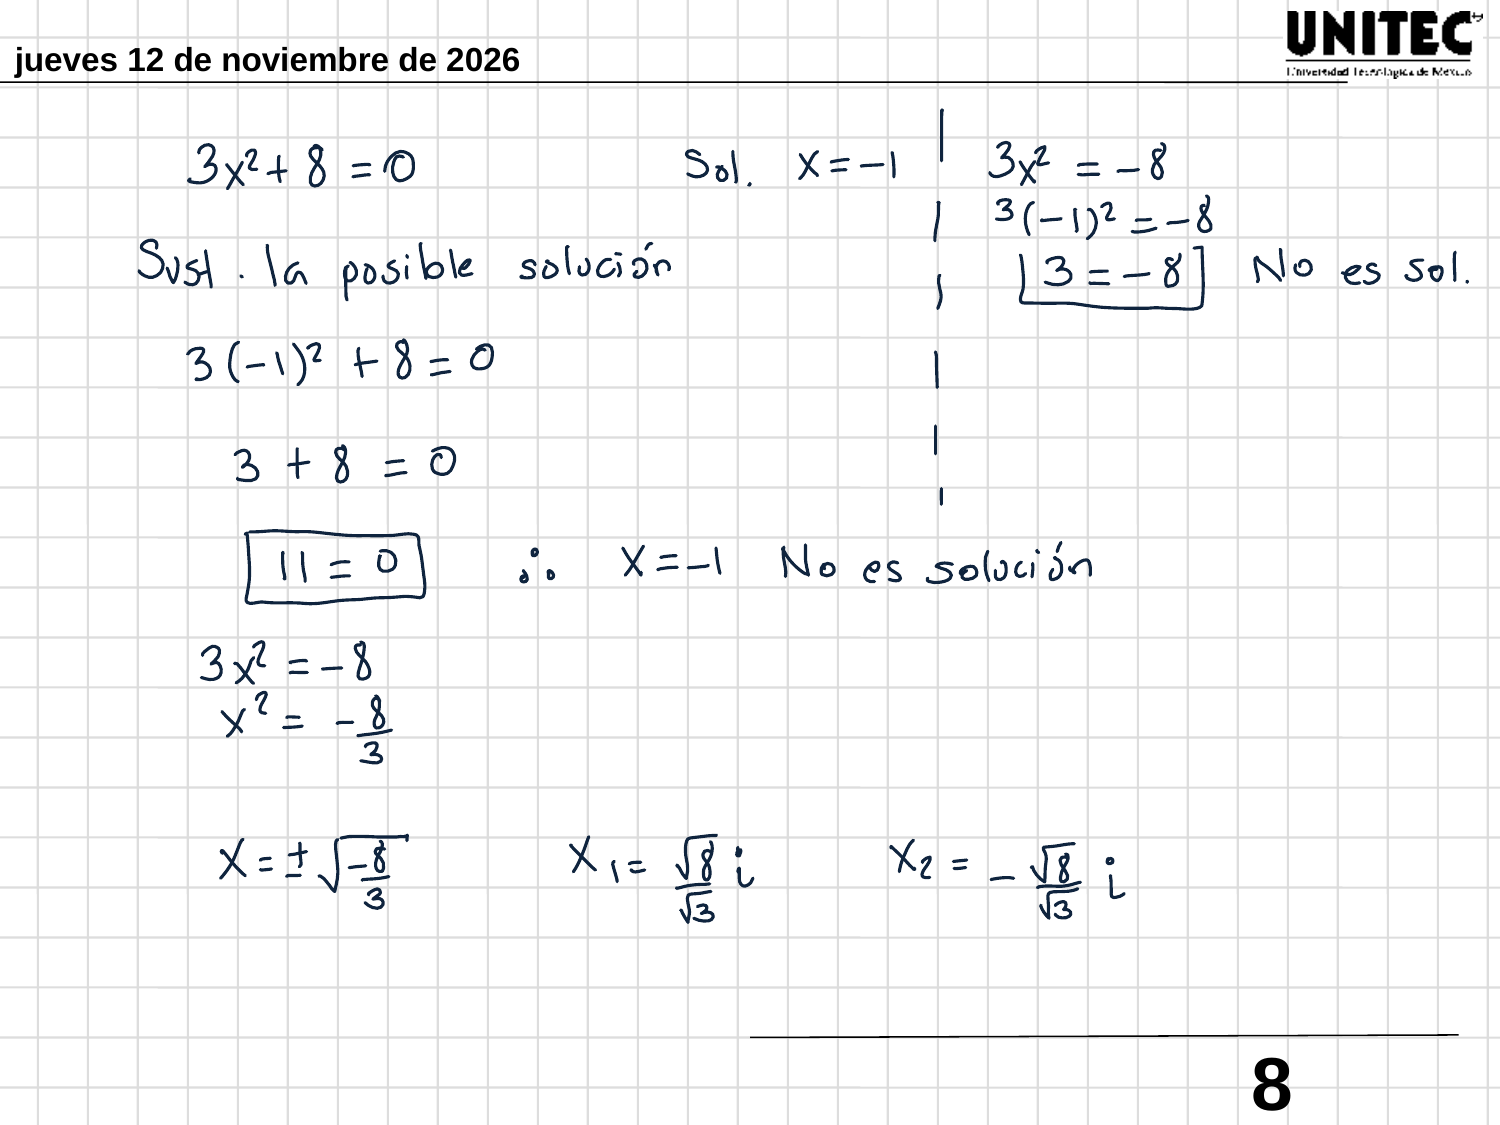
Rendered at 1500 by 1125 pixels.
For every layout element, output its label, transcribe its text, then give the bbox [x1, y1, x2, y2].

picture [1283, 11, 1483, 79]
slide_number lunes, 23 de enero de 2012 [0, 31, 538, 110]
slide_number 8 [1199, 1013, 1452, 1109]
